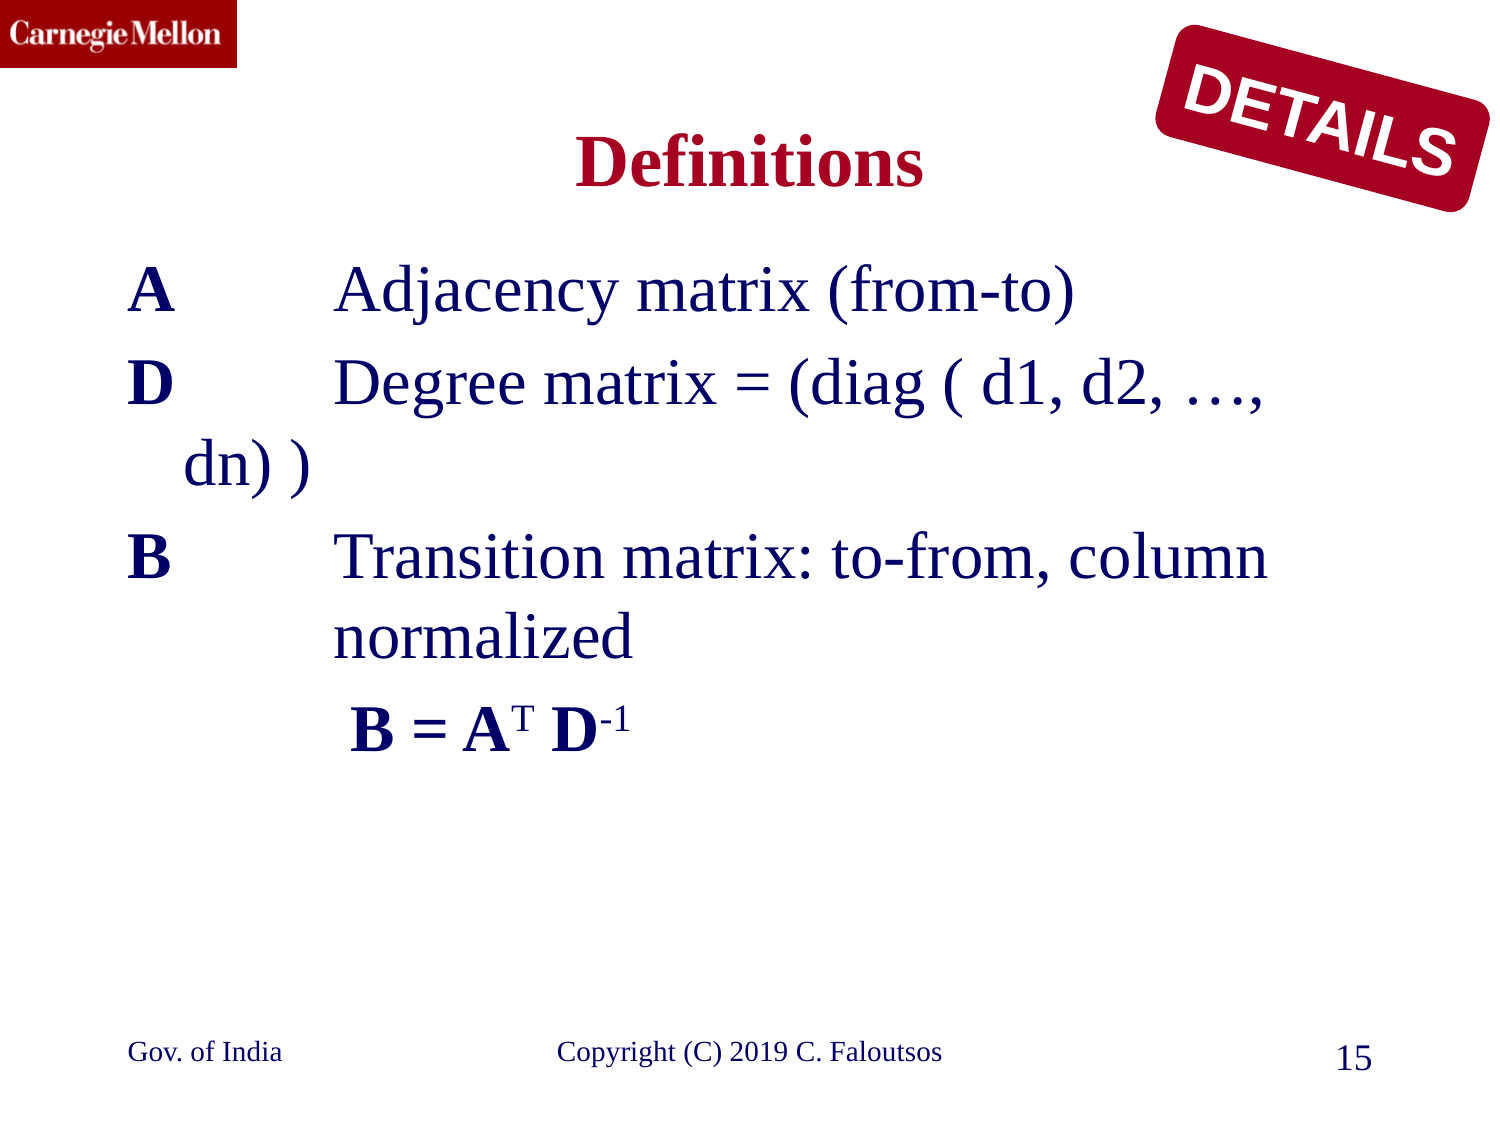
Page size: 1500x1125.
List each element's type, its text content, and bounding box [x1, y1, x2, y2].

text_box DETAILS [1155, 24, 1490, 213]
picture [0, 0, 237, 68]
footer Copyright (C) 2019 C. Faloutsos [512, 1024, 988, 1101]
list A Adjacency matrix (from-to) D Degree matrix = (diag ( d1, d2, …, dn) ) B Transition matrix: to-from, column normalized B = AT D-1 [112, 237, 1388, 1001]
title Definitions [112, 99, 1388, 213]
slide_number Gov. of India [112, 1024, 426, 1101]
slide_number 15 [1074, 1024, 1388, 1101]
